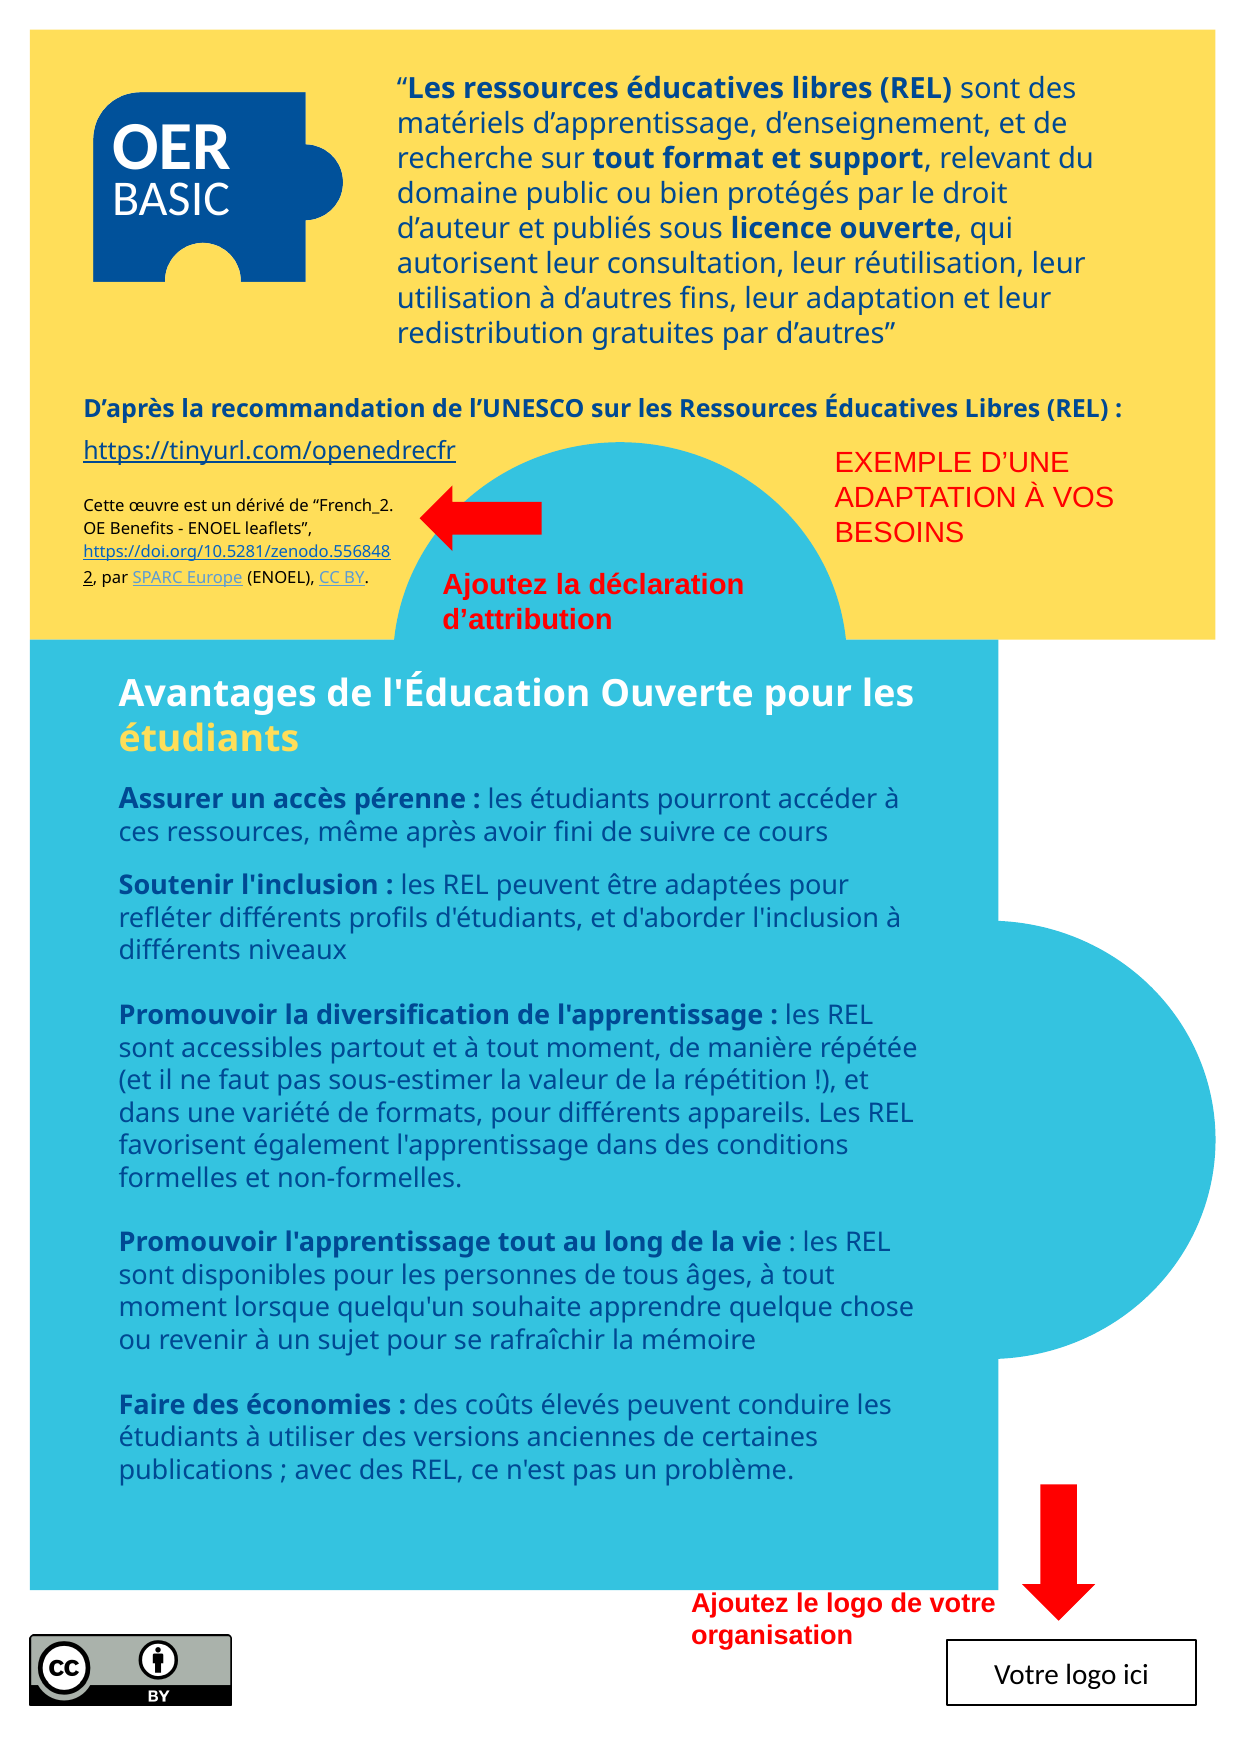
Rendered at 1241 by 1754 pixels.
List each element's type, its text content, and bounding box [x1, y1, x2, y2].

text_box Cette œuvre est un dérivé de “French_2. OE Benefits - ENOEL leaflets”, https://doi.org/10.5281/zenodo.5568482, par SPARC Europe (ENOEL), CC BY. [68, 478, 415, 606]
text_box Votre logo ici [947, 1639, 1197, 1705]
text_box Avantages de l'Éducation Ouverte pour les étudiants Assurer un accès pérenne : les étudiants pourront accéder à ces ressources, même après avoir fini de suivre ce cours Soutenir l'inclusion : les REL peuvent être adaptées pour refléter différents profils d'étudiants, et d'aborder l'inclusion à différents niveaux Promouvoir la diversification de l'apprentissage : les REL sont accessibles partout et à tout moment, de manière répétée (et il ne faut pas sous-estimer la valeur de la répétition !), et dans une variété de formats, pour différents appareils. Les REL favorisent également l'apprentissage dans des conditions formelles et non-formelles. Promouvoir l'apprentissage tout au long de la vie : les REL sont disponibles pour les personnes de tous âges, à tout moment lorsque quelqu'un souhaite apprendre quelque chose ou revenir à un sujet pour se rafraîchir la mémoire Faire des économies : des coûts élevés peuvent conduire les étudiants à utiliser des versions anciennes de certaines publications ; avec des REL, ce n'est pas un problème. [103, 653, 948, 1556]
text_box EXEMPLE D’UNE ADAPTATION À VOS BESOINS [819, 478, 1196, 563]
text_box [948, 920, 1216, 1360]
text_box [1022, 1484, 1096, 1621]
text_box [419, 485, 542, 552]
text_box [393, 478, 847, 653]
text_box [29, 29, 1216, 639]
text_box [29, 639, 999, 1591]
text_box “Les ressources éducatives libres (REL) sont des matériels d’apprentissage, d’enseignement, et de recherche sur tout format et support, relevant du domaine public ou bien protégés par le droit d’auteur et publiés sous licence ouverte, qui autorisent leur consultation, leur réutilisation, leur utilisation à d’autres fins, leur adaptation et leur redistribution gratuites par d’autres” [381, 54, 1142, 365]
text_box [824, 478, 1216, 640]
picture [93, 92, 343, 282]
text_box Ajoutez la déclaration d’attribution [427, 550, 804, 650]
picture [29, 1634, 233, 1706]
text_box D’après la recommandation de l’UNESCO sur les Ressources Éducatives Libres (REL) : https://tinyurl.com/openedrecfr [68, 390, 1241, 478]
text_box Ajoutez le logo de votre organisation [676, 1570, 1022, 1666]
